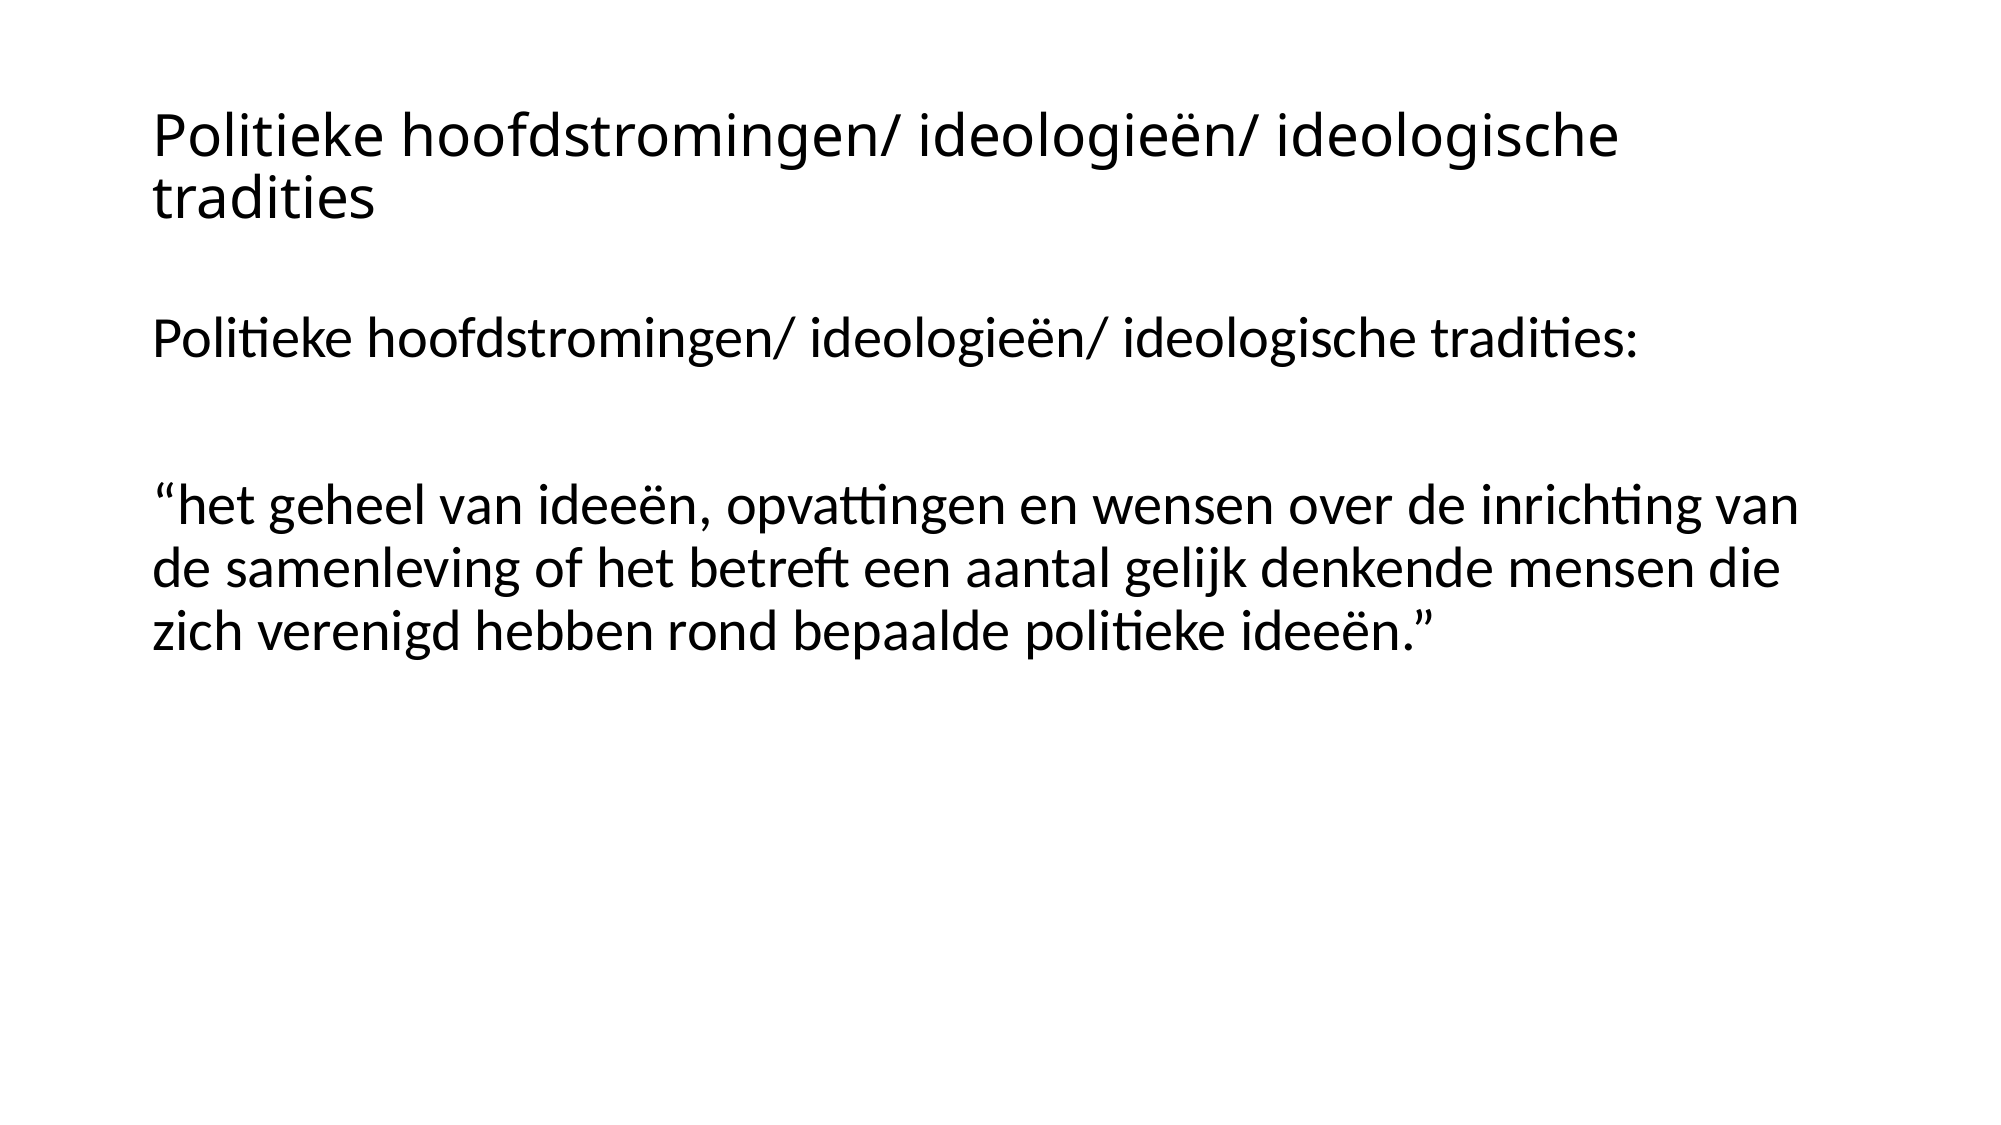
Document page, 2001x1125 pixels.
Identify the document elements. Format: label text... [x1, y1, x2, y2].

list Politieke hoofdstromingen/ ideologieën/ ideologische tradities: “het geheel van ideeën, opvattingen en wensen over de inrichting van de samenleving of het betreft een aantal gelijk denkende mensen die zich verenigd hebben rond bepaalde politieke ideeën.” [137, 299, 1863, 1014]
title Politieke hoofdstromingen/ ideologieën/ ideologische tradities [137, 59, 1863, 278]
